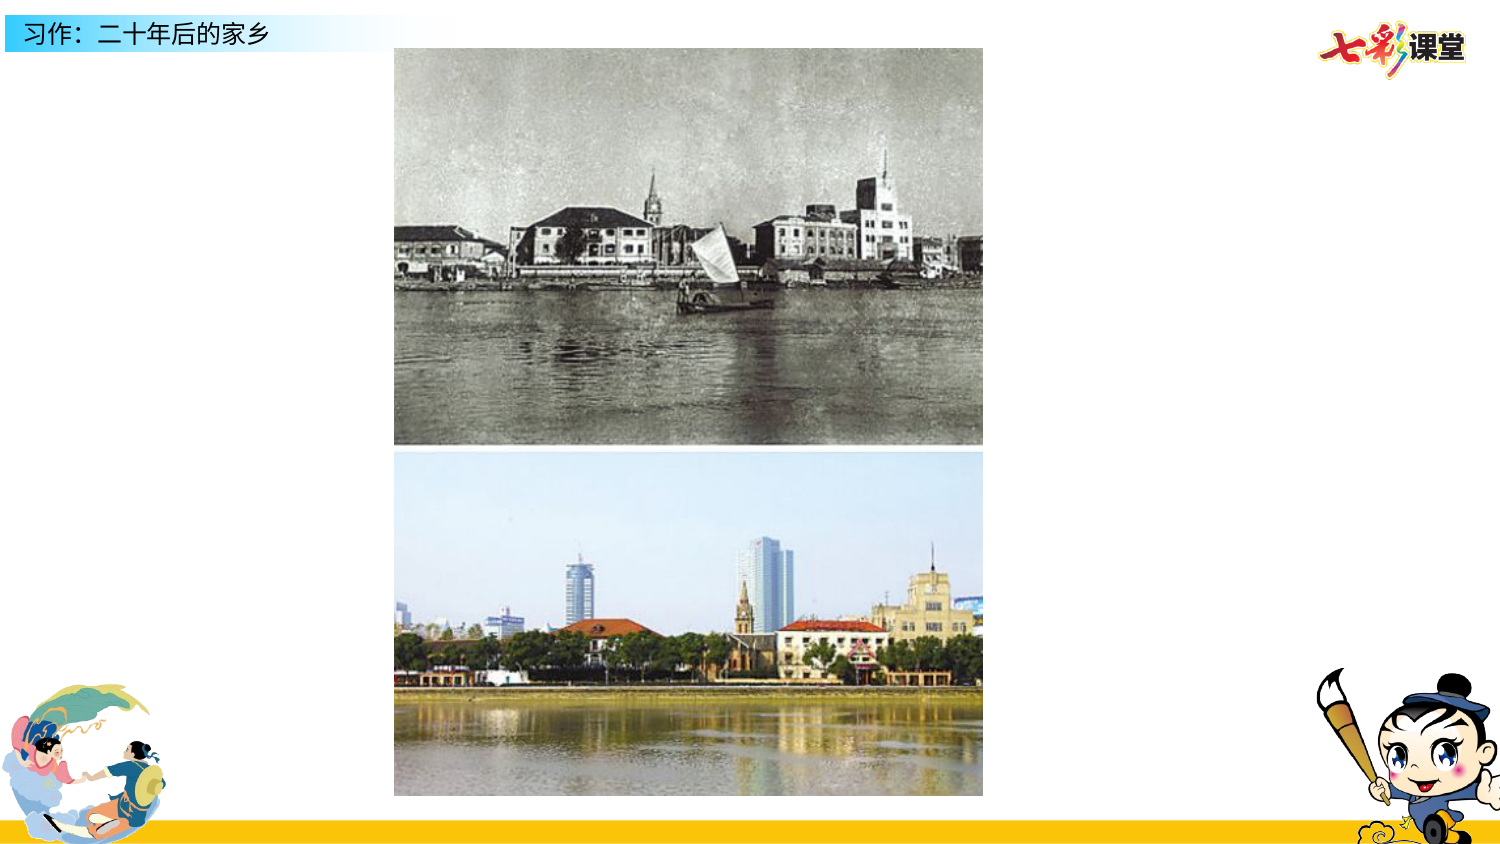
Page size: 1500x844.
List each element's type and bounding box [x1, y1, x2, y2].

picture [394, 47, 984, 796]
picture [1316, 20, 1468, 80]
picture [1316, 668, 1500, 844]
picture [0, 667, 187, 844]
